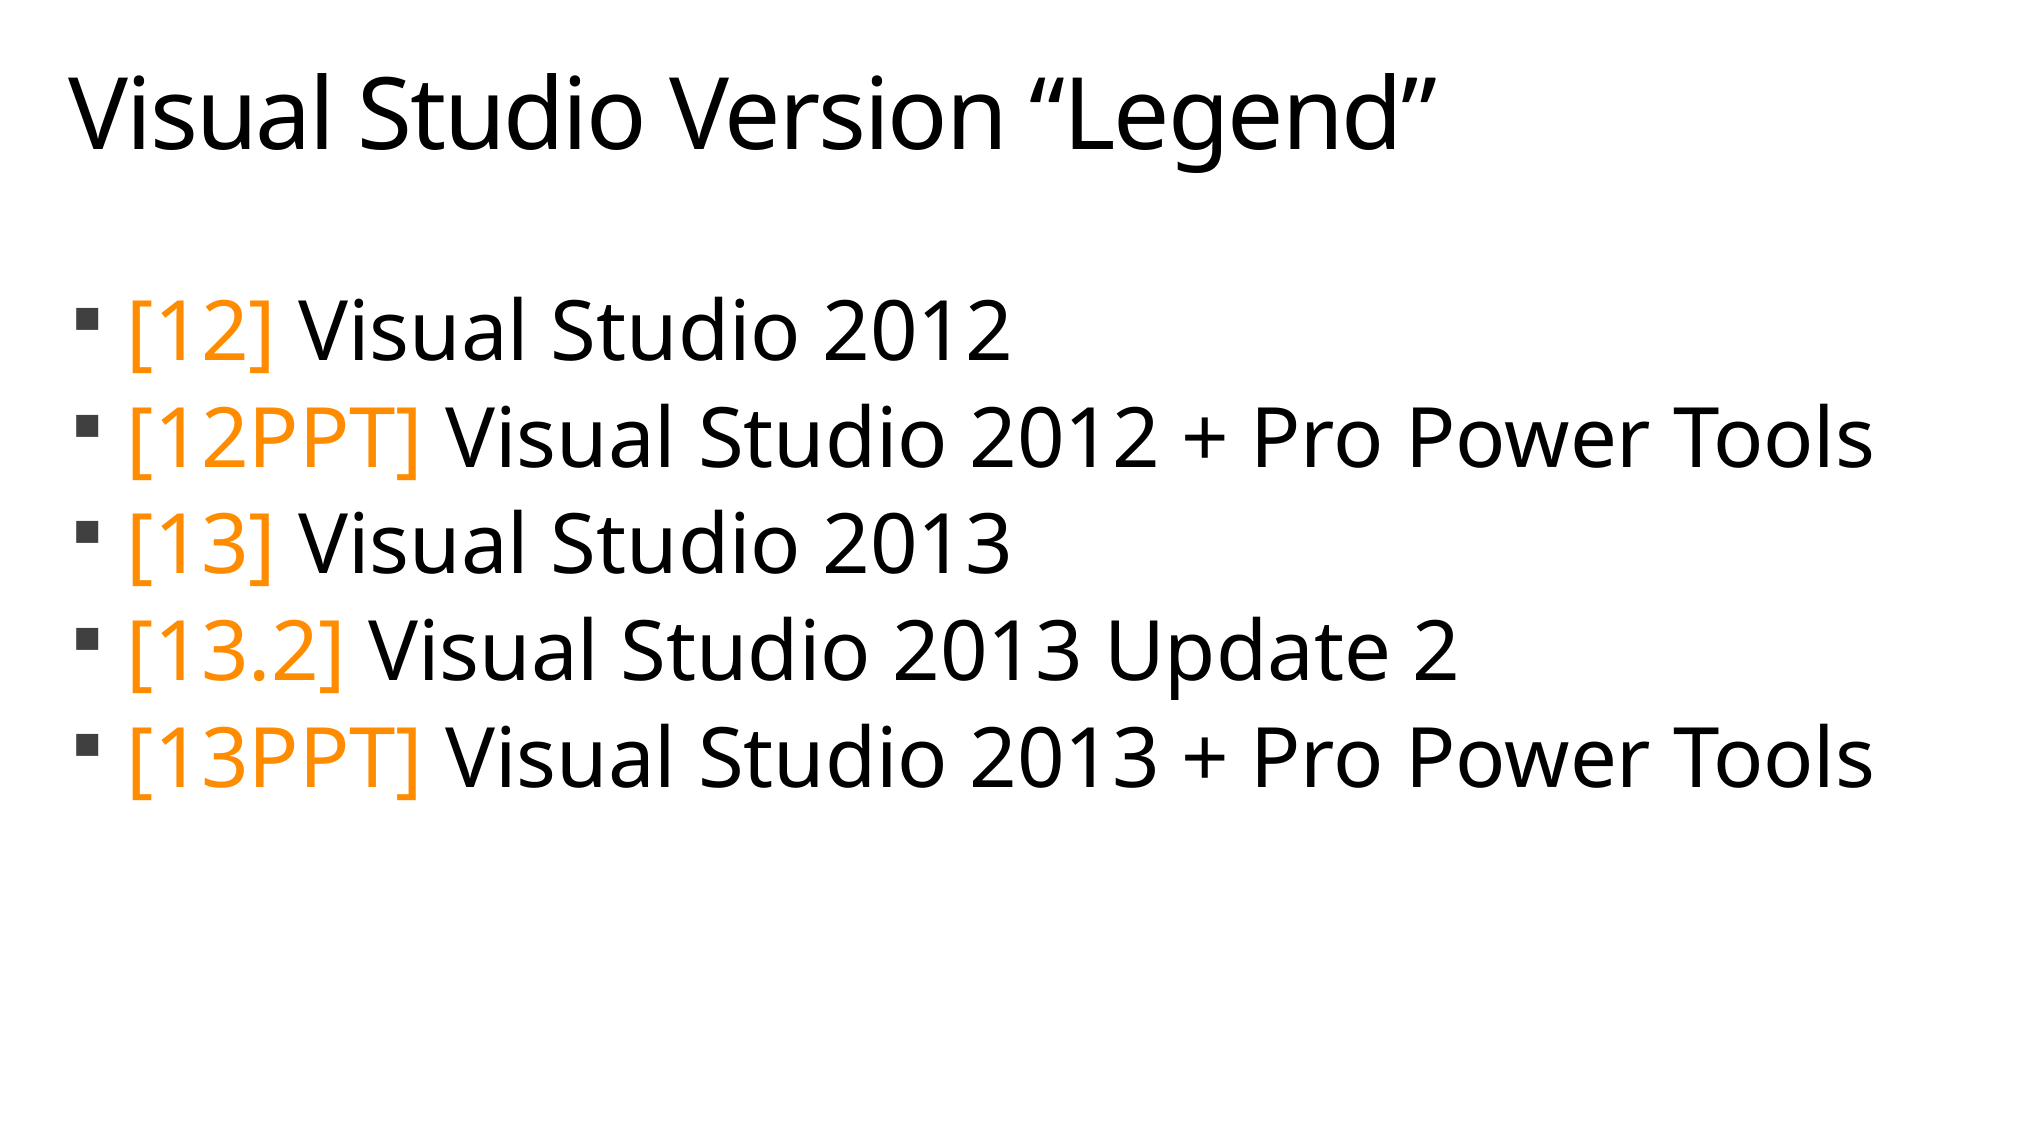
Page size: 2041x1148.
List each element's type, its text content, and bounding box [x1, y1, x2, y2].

list [12] Visual Studio 2012 [12PPT] Visual Studio 2012 + Pro Power Tools [13] Visual Studio 2013 [13.2] Visual Studio 2013 Update 2 [13PPT] Visual Studio 2013 + Pro Power Tools [46, 273, 1996, 1099]
title Visual Studio Version “Legend” [45, 48, 1996, 199]
